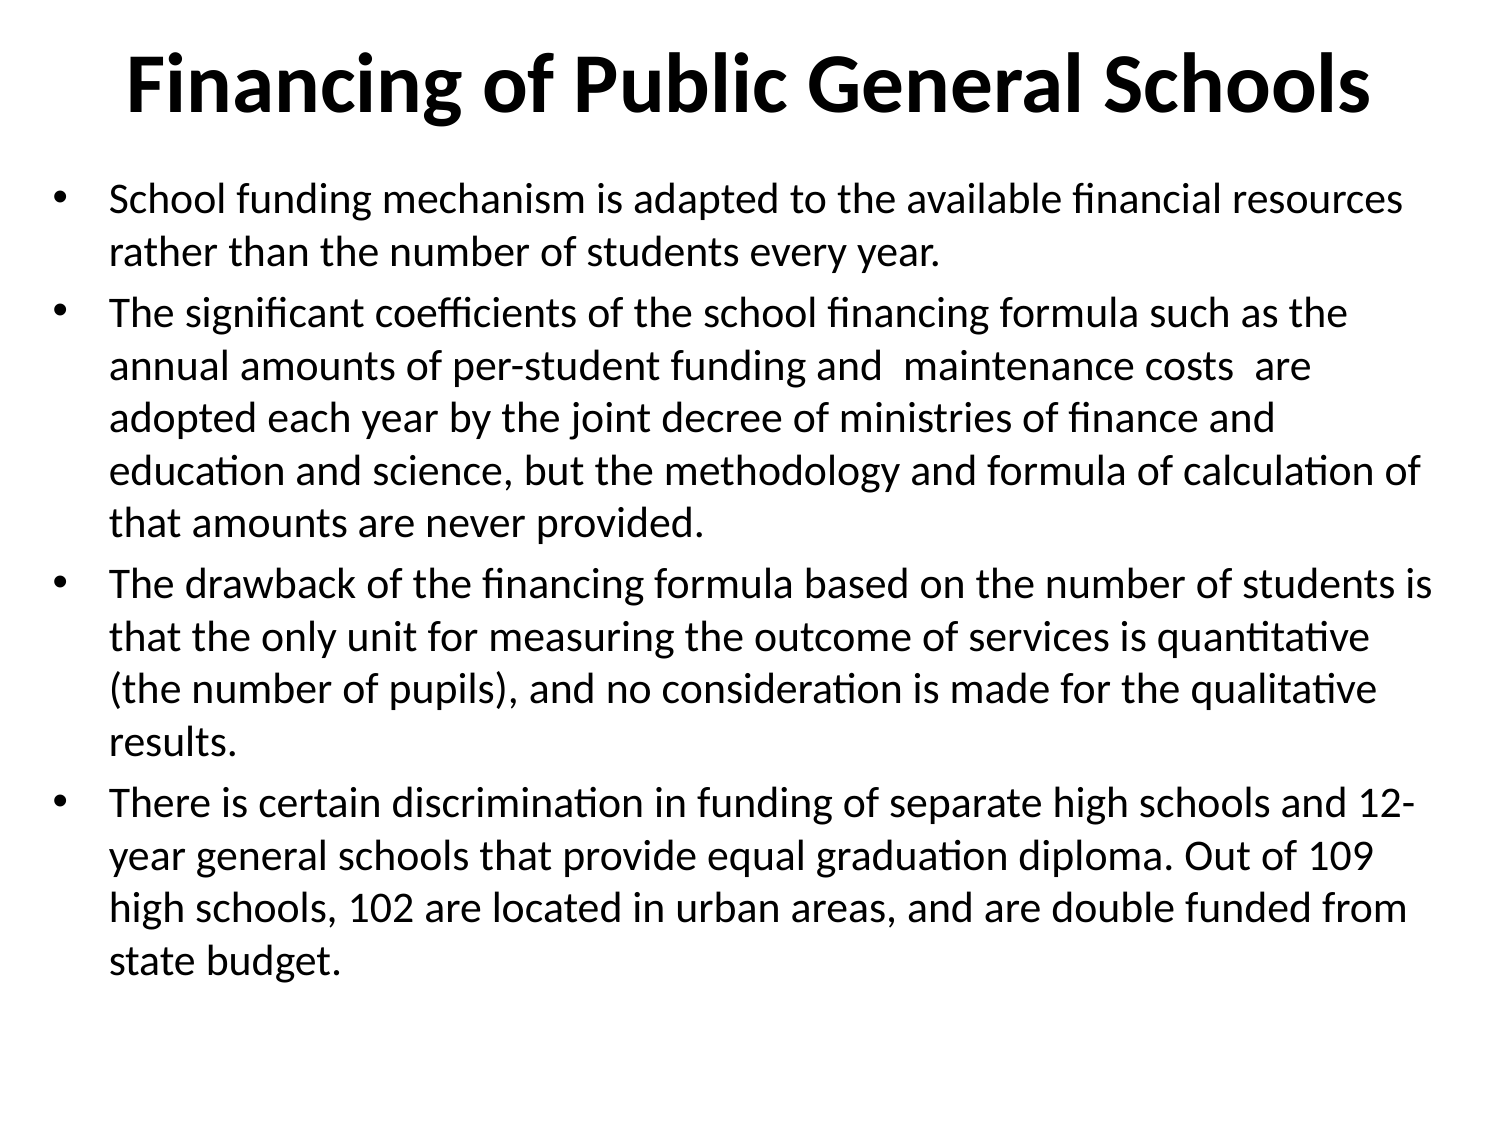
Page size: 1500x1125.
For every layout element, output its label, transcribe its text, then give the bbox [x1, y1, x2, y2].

title Financing of Public General Schools [75, 7, 1425, 150]
list School funding mechanism is adapted to the available financial resources rather than the number of students every year. The significant coefficients of the school financing formula such as the annual amounts of per-student funding and maintenance costs are adopted each year by the joint decree of ministries of finance and education and science, but the methodology and formula of calculation of that amounts are never provided. The drawback of the financing formula based on the number of students is that the only unit for measuring the outcome of services is quantitative (the number of pupils), and no consideration is made for the qualitative results. There is certain discrimination in funding of separate high schools and 12-year general schools that provide equal graduation diploma. Out of 109 high schools, 102 are located in urban areas, and are double funded from state budget. [37, 162, 1450, 1100]
